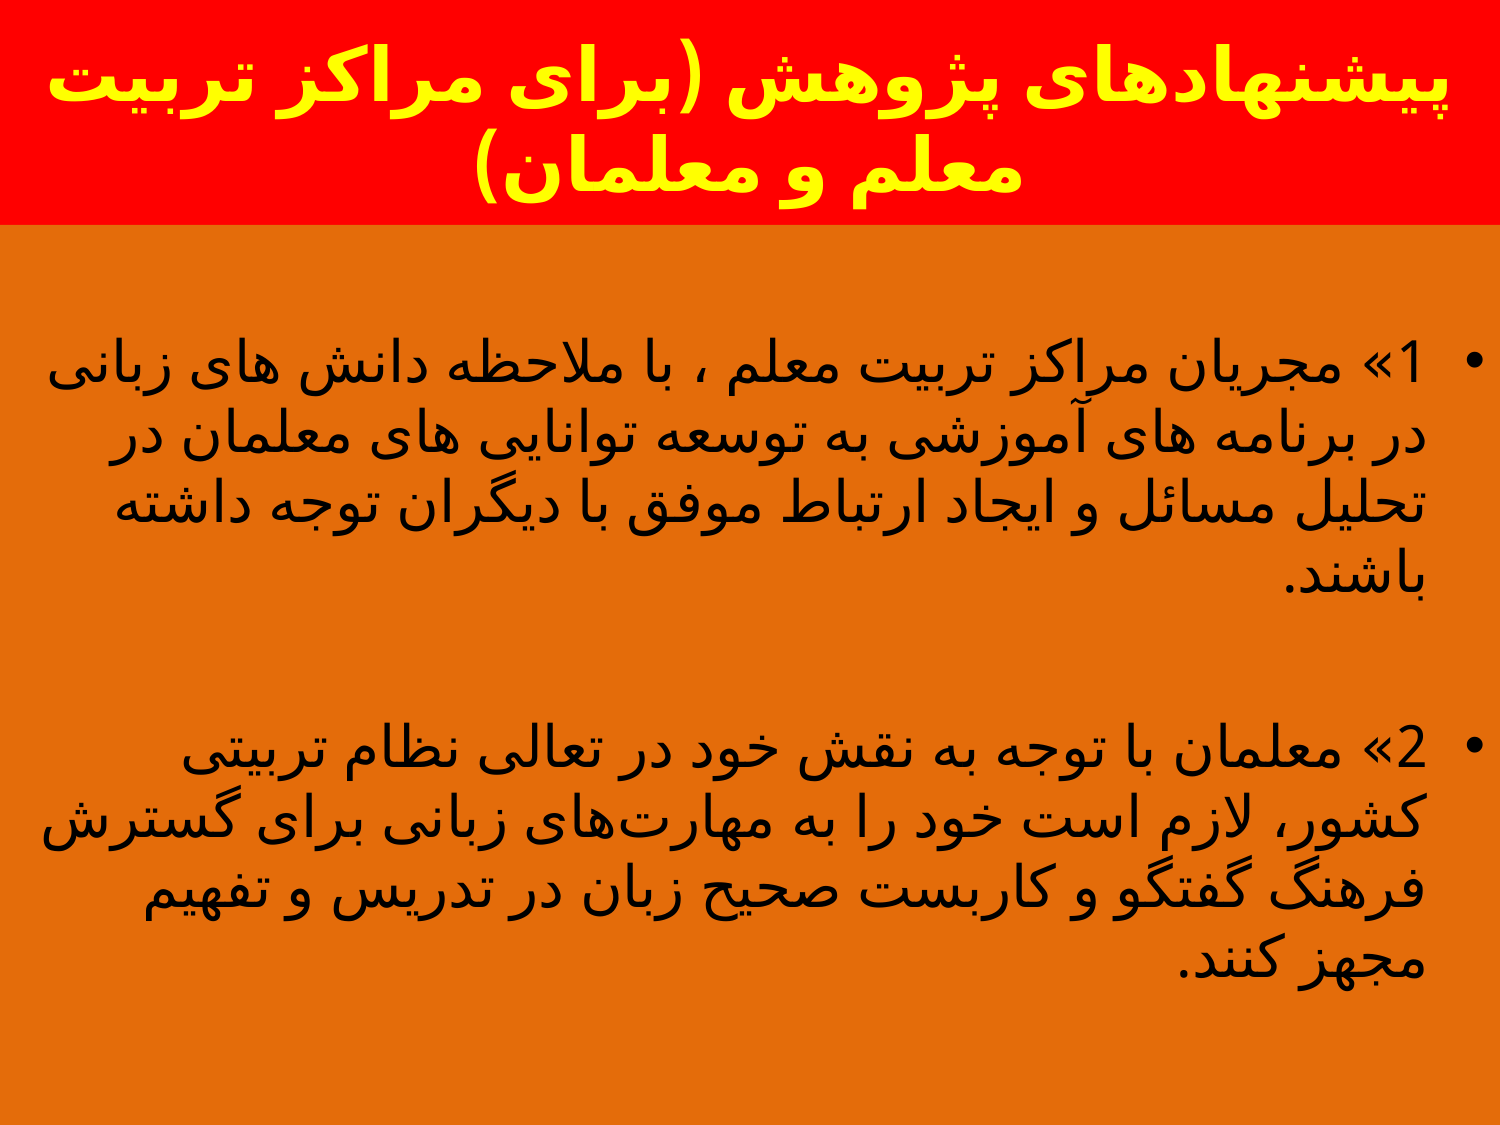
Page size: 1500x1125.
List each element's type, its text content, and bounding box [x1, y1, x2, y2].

list 1» مجریان مراکز تربیت معلم ، با ملاحظه دانش های زبانی در برنامه های آموزشی به توسعه توانایی های معلمان در تحلیل مسائل و ایجاد ارتباط موفق با دیگران توجه داشته باشند. 2» معلمان با توجه به نقش خود در تعالی نظام تربیتی کشور، لازم است خود را به مهارت‌های زبانی برای گسترش فرهنگ گفتگو و کاربست صحیح زبان در تدریس و تفهیم مجهز کنند. [0, 224, 1500, 1125]
title پیشنهادهای پژوهش (برای مراکز تربیت معلم و معلمان) [0, 0, 1500, 224]
